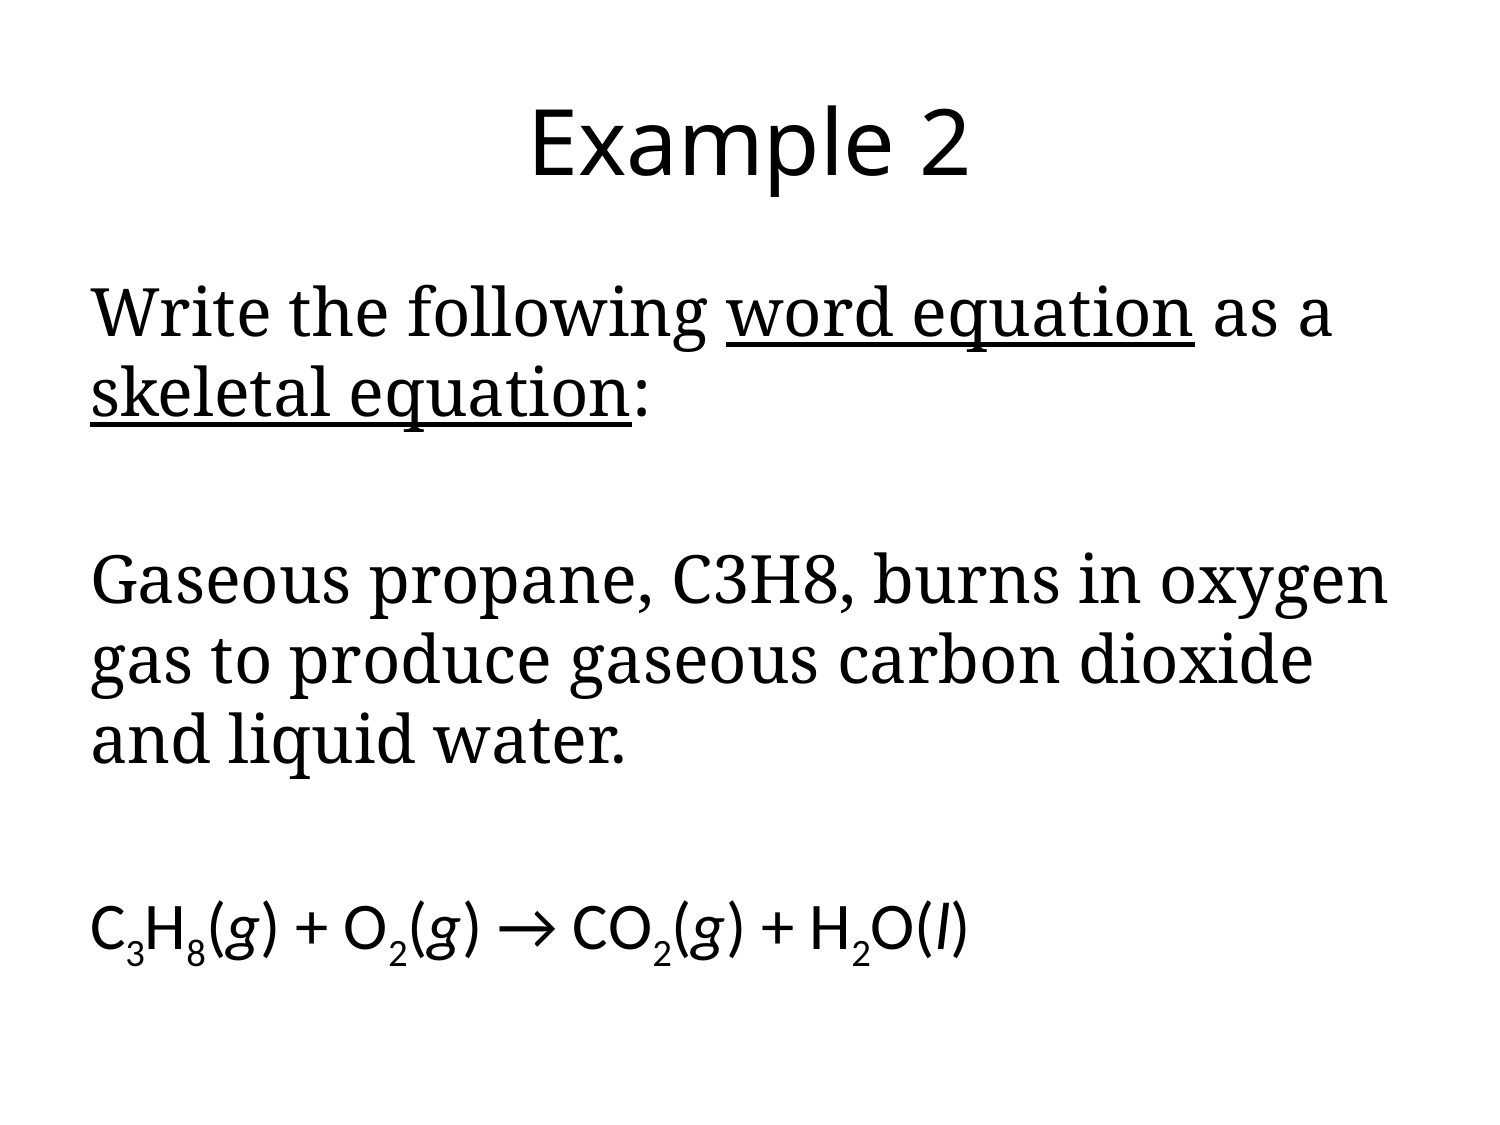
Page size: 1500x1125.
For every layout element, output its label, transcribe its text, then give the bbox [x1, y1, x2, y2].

list Write the following word equation as a skeletal equation: Gaseous propane, C3H8, burns in oxygen gas to produce gaseous carbon dioxide and liquid water. C3H8(g) + O2(g) → CO2(g) + H2O(l) [75, 262, 1425, 1005]
title Example 2 [75, 45, 1425, 233]
